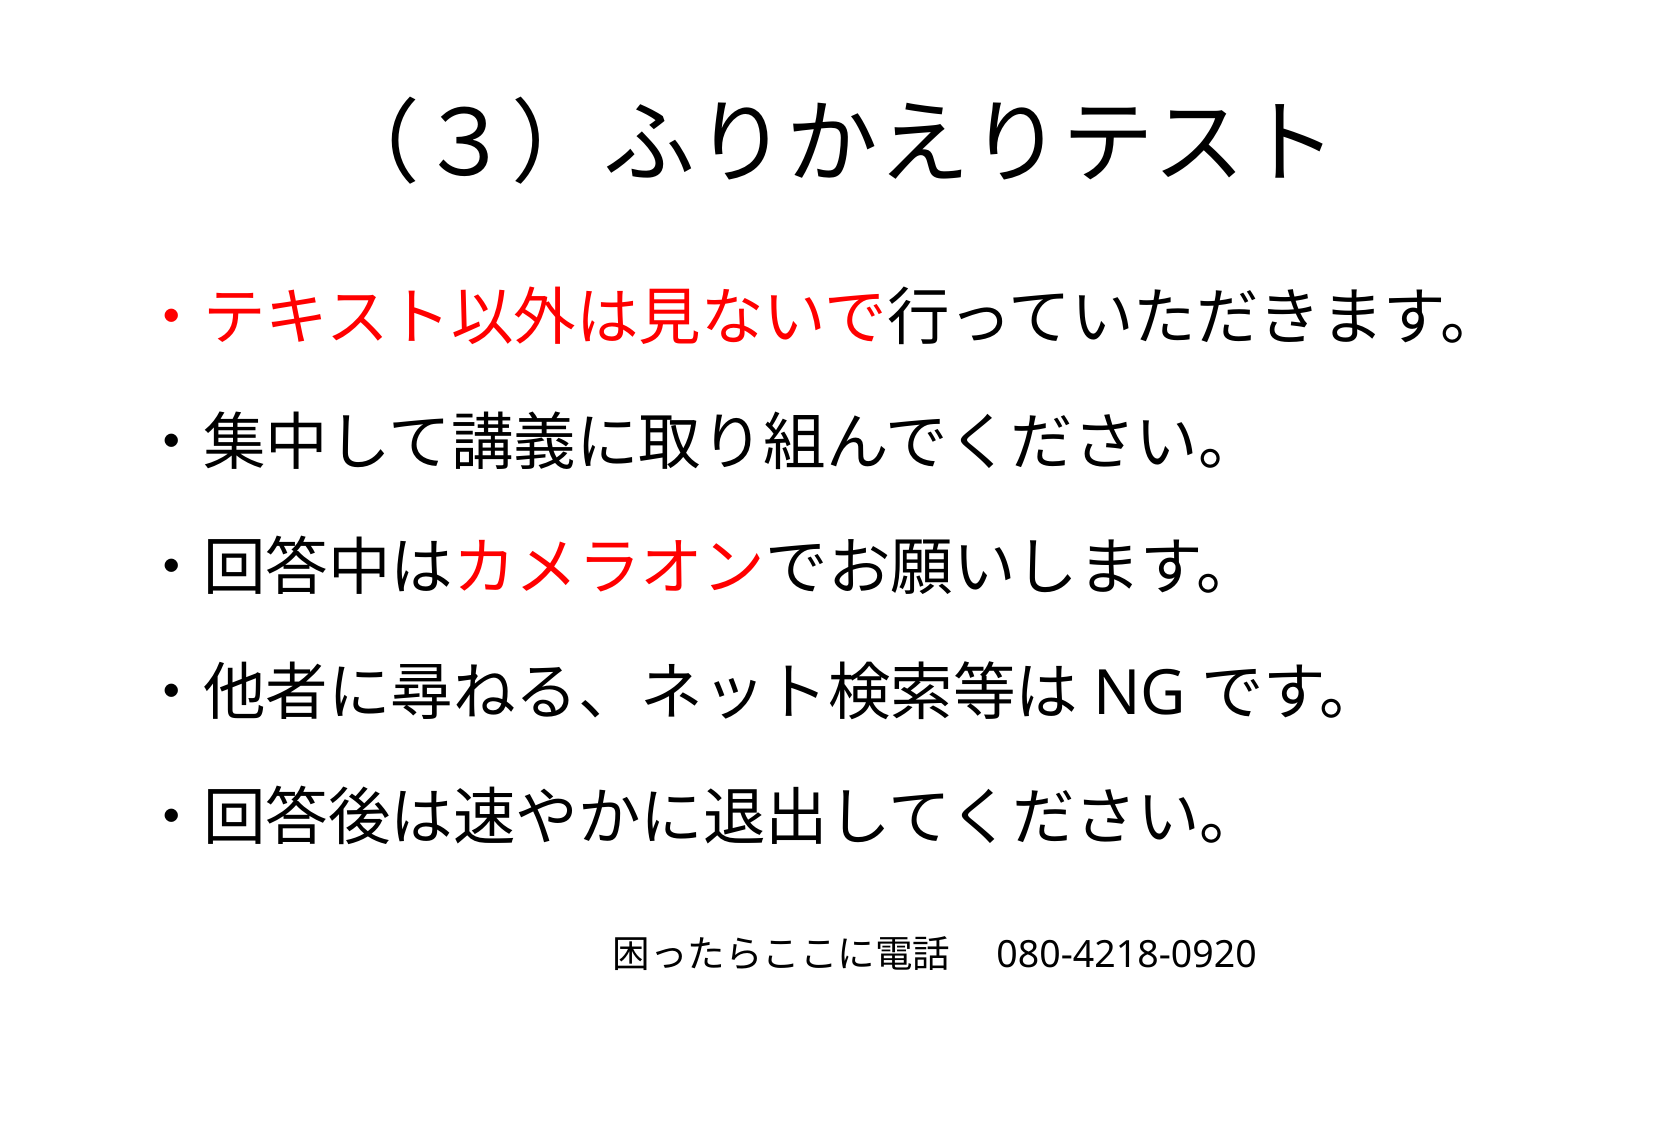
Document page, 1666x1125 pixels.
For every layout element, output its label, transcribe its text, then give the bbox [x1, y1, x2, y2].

list ・テキスト以外は見ないで行っていただきます。 ・集中して講義に取り組んでください。 ・回答中はカメラオンでお願いします。 ・他者に尋ねる、ネット検索等はNGです。 ・回答後は速やかに退出してください。 [125, 233, 1541, 882]
footer 困ったらここに電話 080-4218-0920 [579, 922, 1291, 968]
title （３）ふりかえりテスト [83, 44, 1583, 233]
